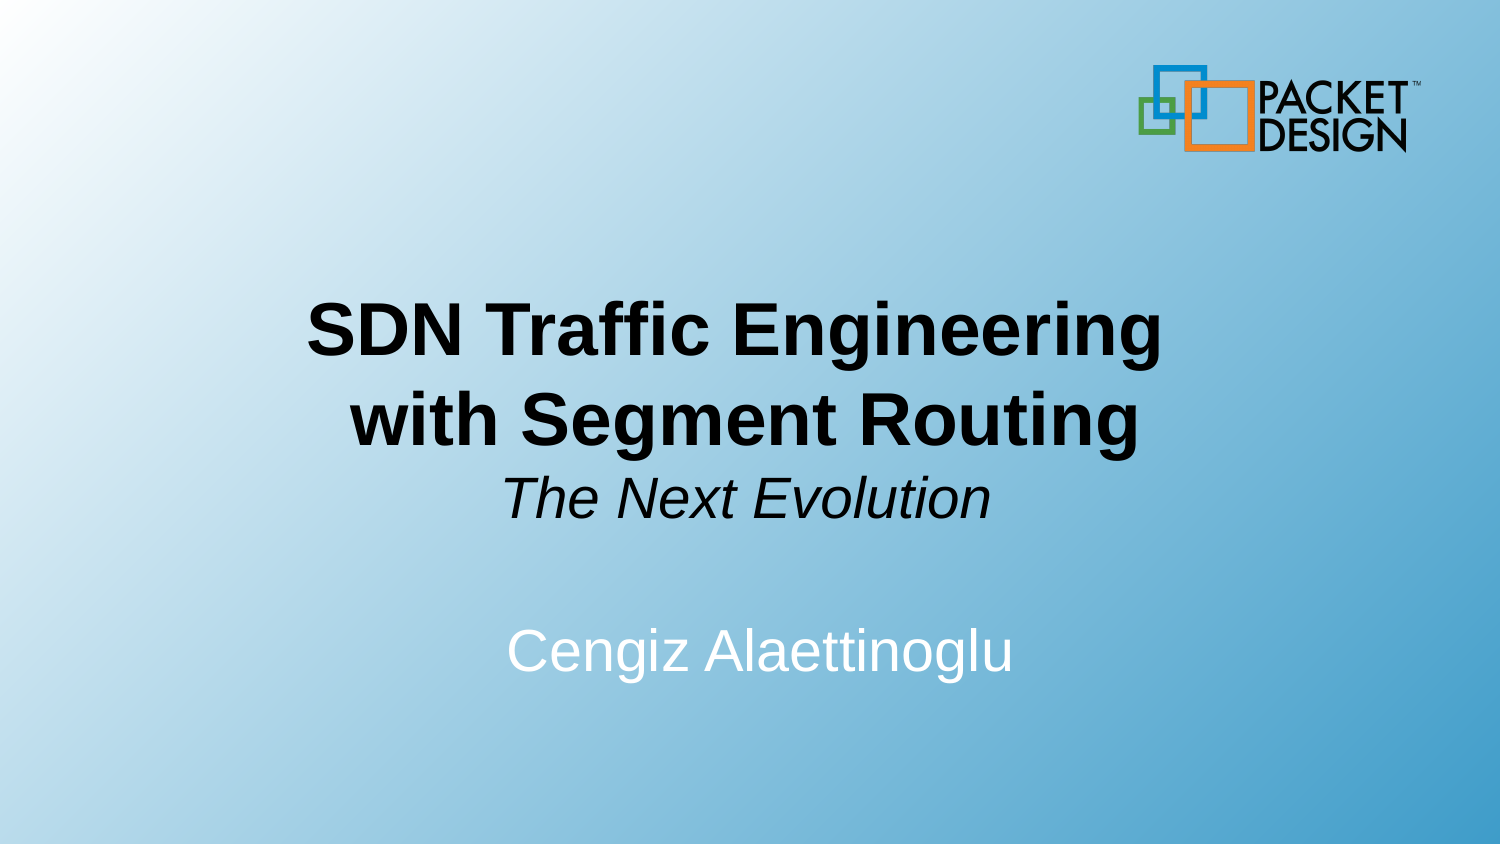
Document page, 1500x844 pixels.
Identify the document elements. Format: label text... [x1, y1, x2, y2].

title SDN Traffic Engineering with Segment Routing The Next Evolution [14, 235, 1478, 575]
subtitle Cengiz Alaettinoglu [123, 604, 1399, 692]
